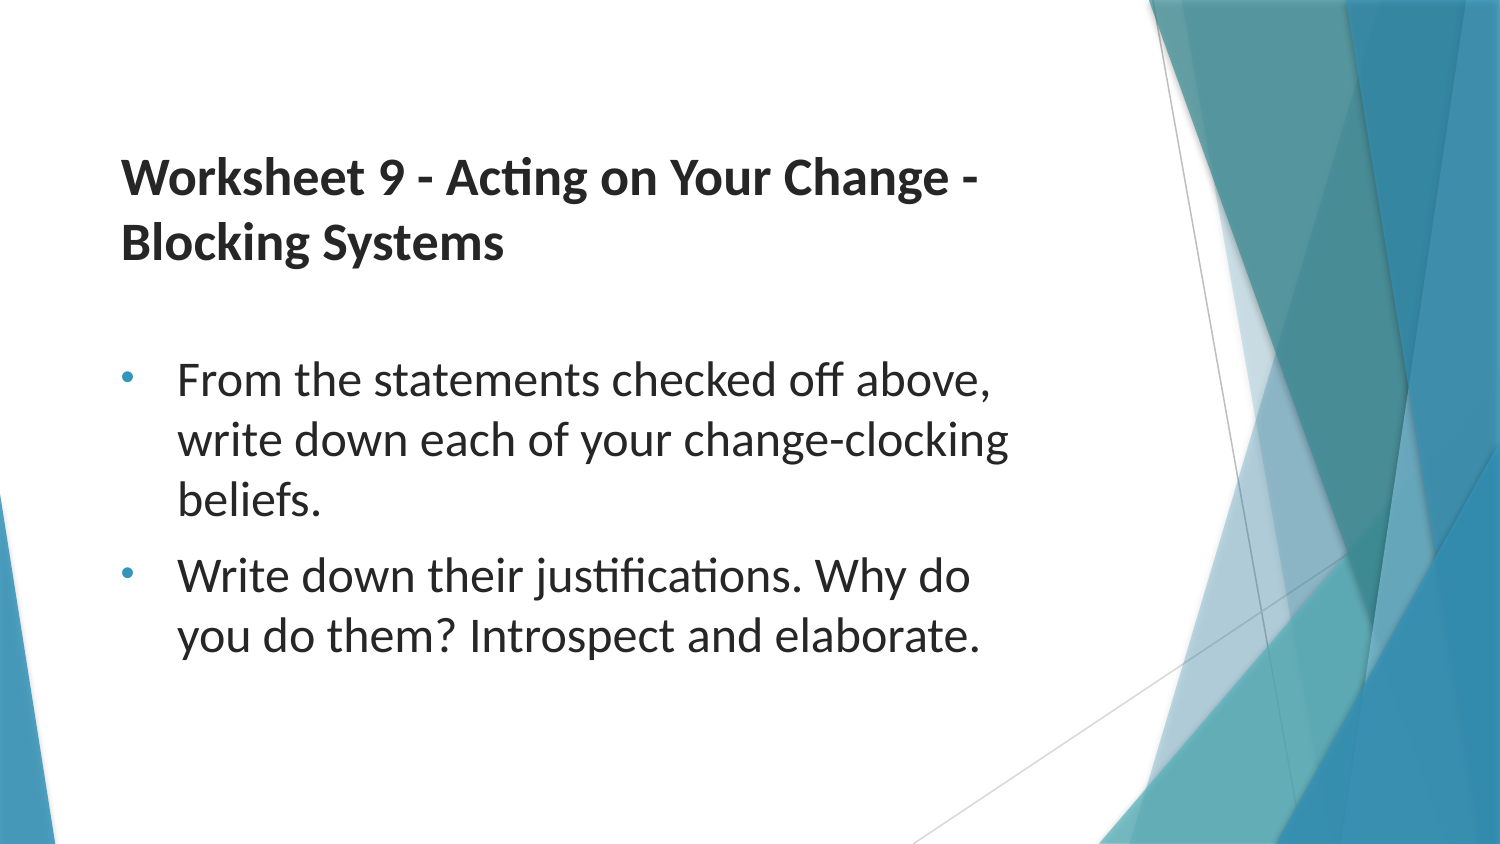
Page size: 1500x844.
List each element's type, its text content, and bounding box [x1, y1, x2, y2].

title Worksheet 9 - Acting on Your Change -Blocking Systems [105, 134, 1164, 292]
text_box From the statements checked off above, write down each of your change-clocking beliefs. Write down their justifications. Why do you do them? Introspect and elaborate. [105, 339, 1058, 844]
